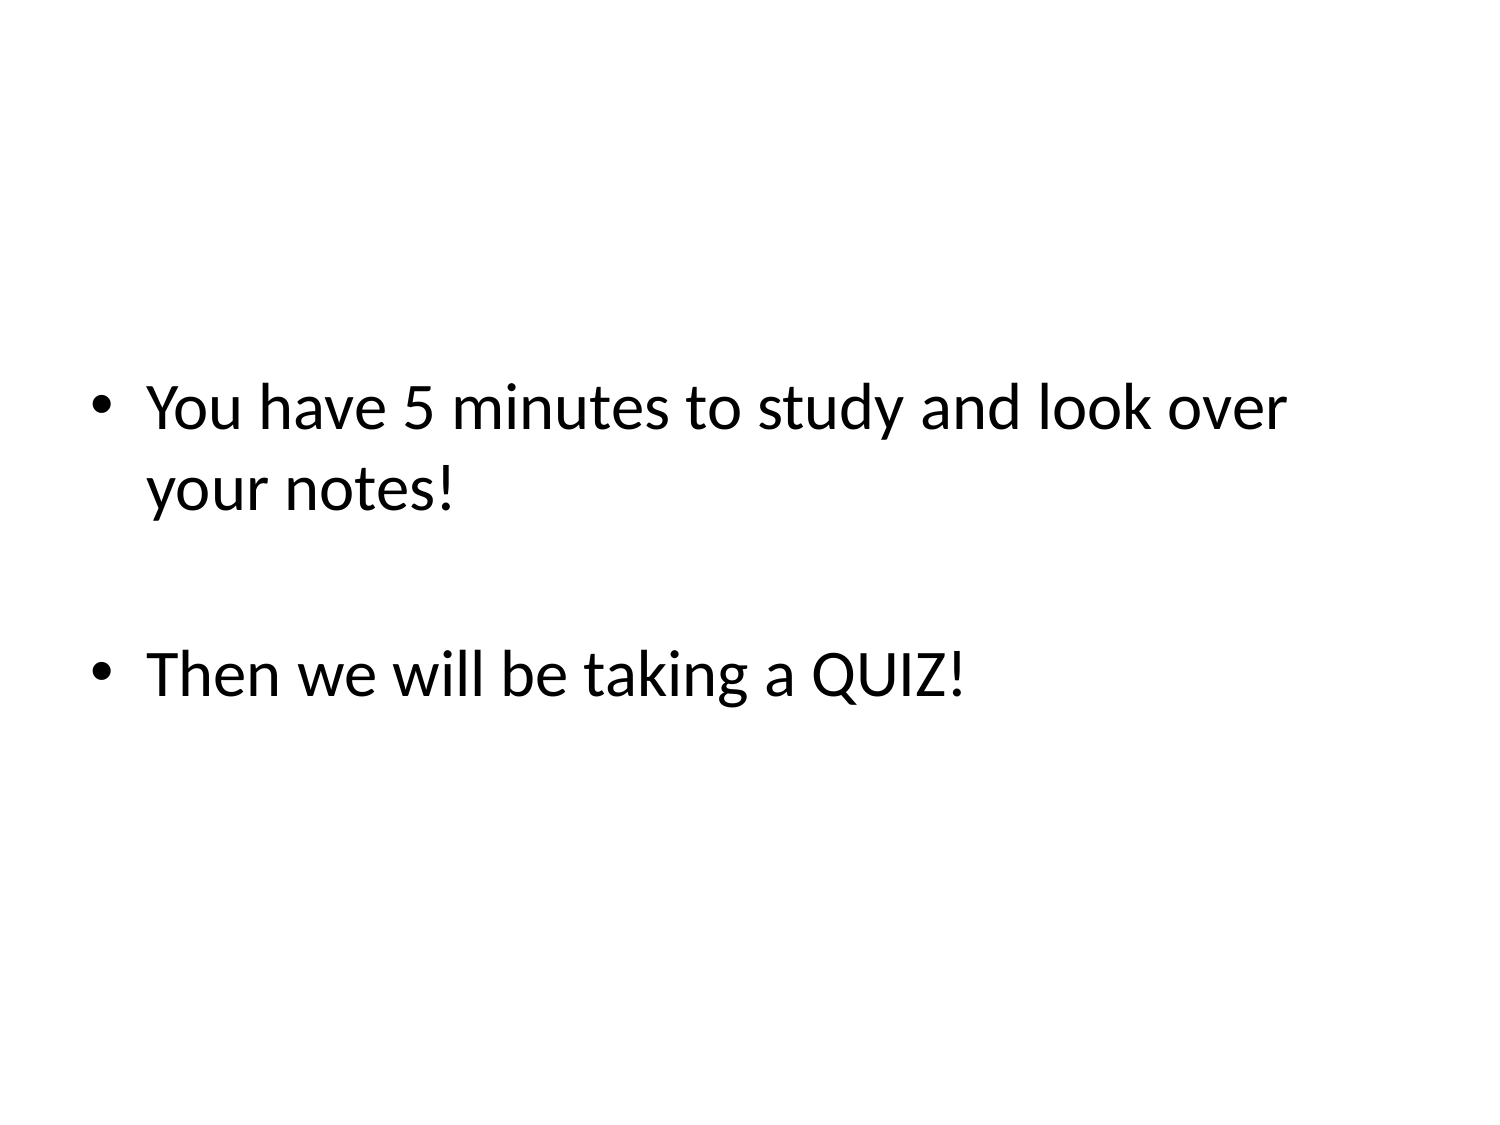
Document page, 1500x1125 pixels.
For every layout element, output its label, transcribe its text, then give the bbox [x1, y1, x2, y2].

list You have 5 minutes to study and look over your notes! Then we will be taking a QUIZ! [75, 262, 1425, 1005]
